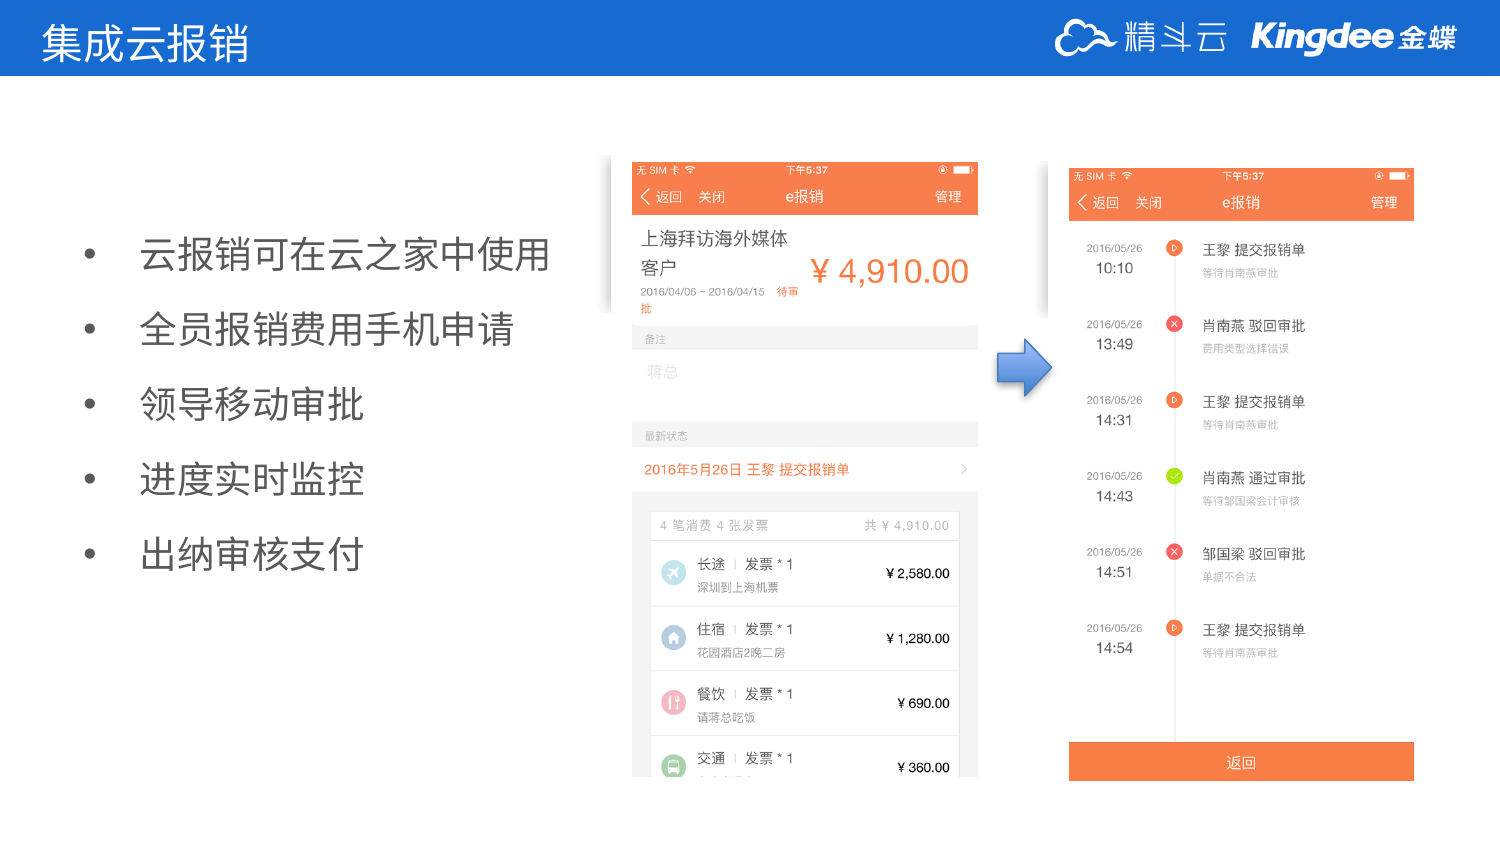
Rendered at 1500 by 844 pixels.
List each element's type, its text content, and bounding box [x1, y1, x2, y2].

picture [631, 161, 978, 778]
picture [1325, 0, 1487, 69]
picture [1068, 167, 1414, 782]
list 云报销可在云之家中使用 全员报销费用手机申请 领导移动审批 进度实时监控 出纳审核支付 [68, 201, 1451, 834]
title 集成云报销 [26, 0, 1325, 88]
text_box [997, 338, 1053, 397]
